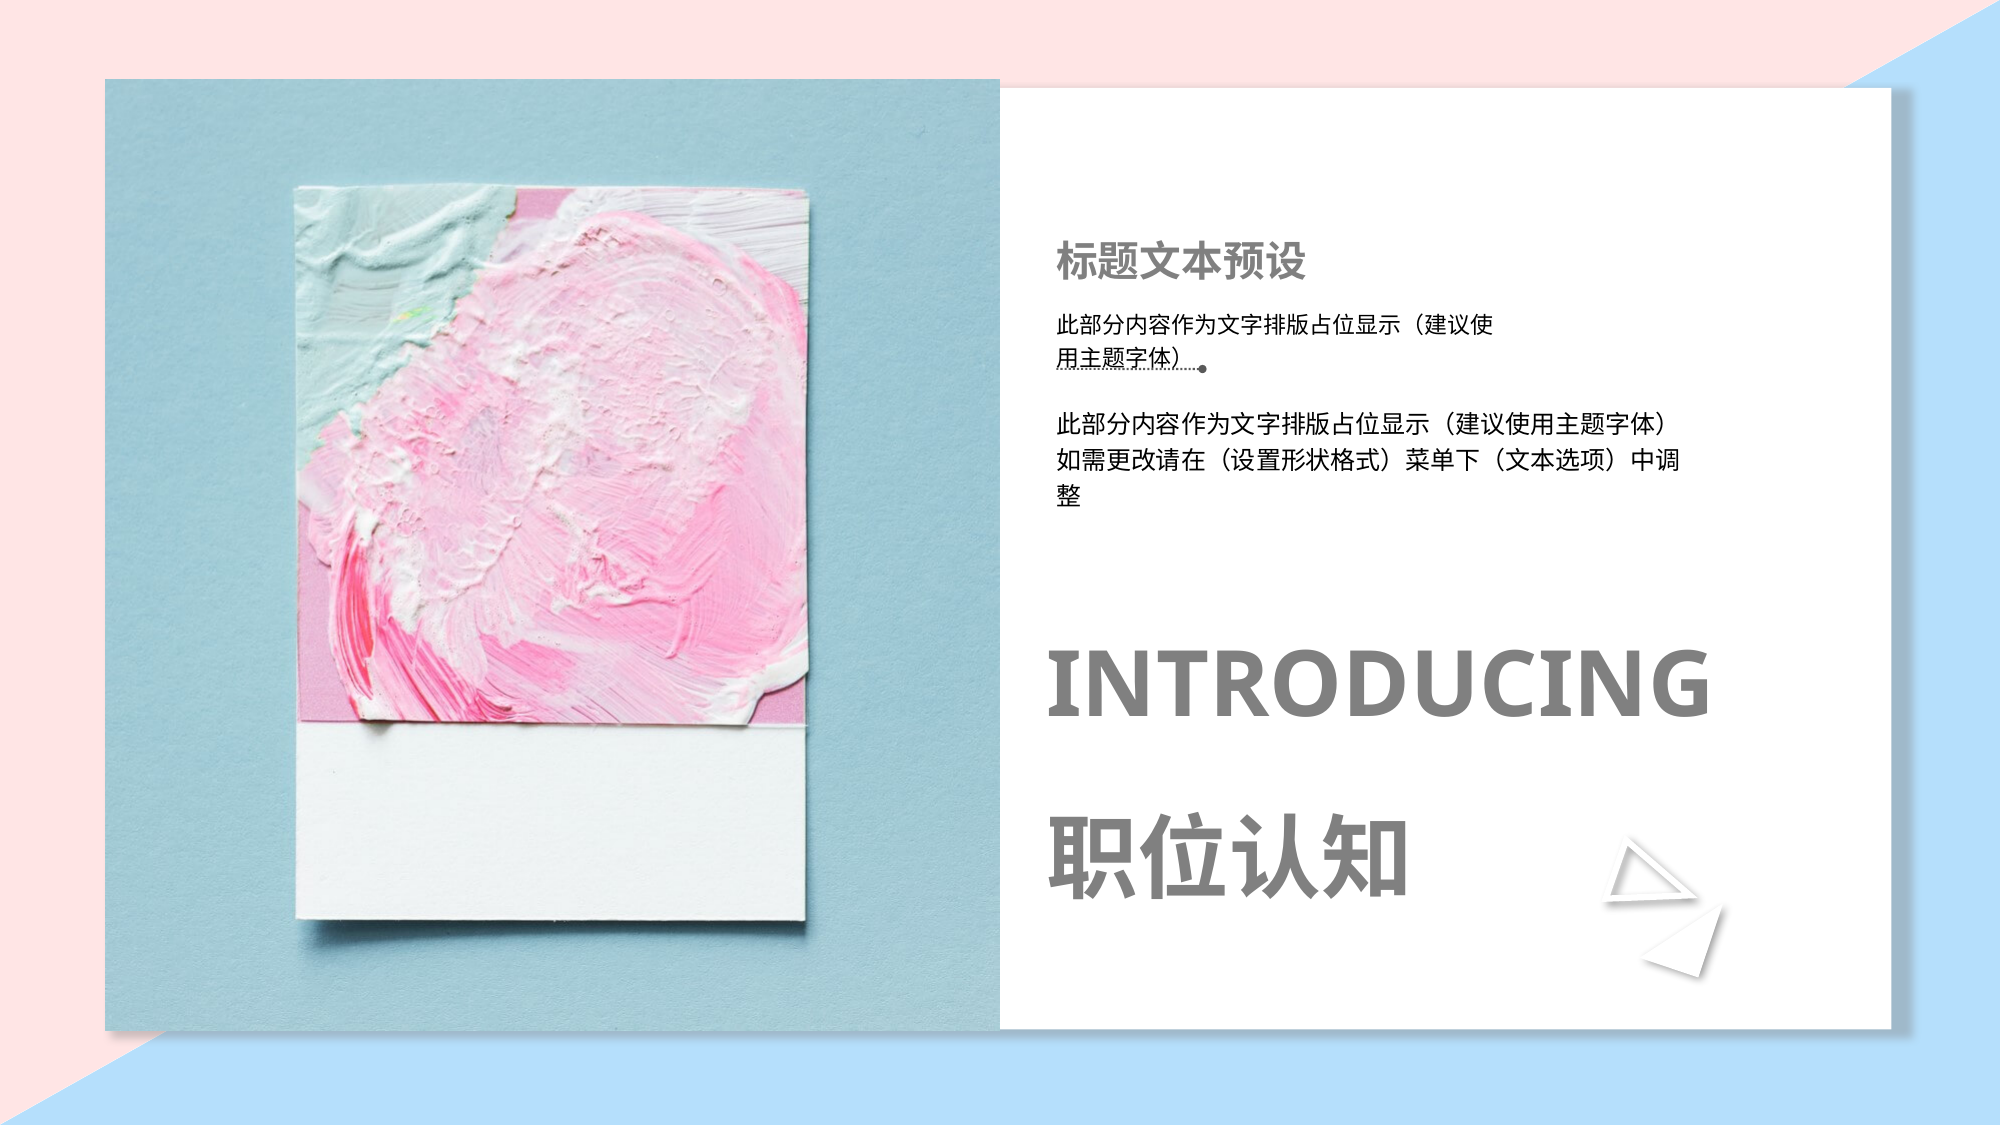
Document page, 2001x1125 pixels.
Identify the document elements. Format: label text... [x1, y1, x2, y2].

text_box [1637, 900, 1726, 979]
picture [105, 79, 1000, 1031]
text_box 标题文本预设 [1056, 235, 1514, 281]
text_box INTRODUCING 职位认知 [1031, 552, 1924, 918]
text_box [1604, 838, 1693, 900]
text_box 此部分内容作为文字排版占位显示（建议使用主题字体） [1056, 305, 1514, 361]
text_box 此部分内容作为文字排版占位显示（建议使用主题字体） 如需更改请在（设置形状格式）菜单下（文本选项）中调整 [1056, 402, 1686, 565]
